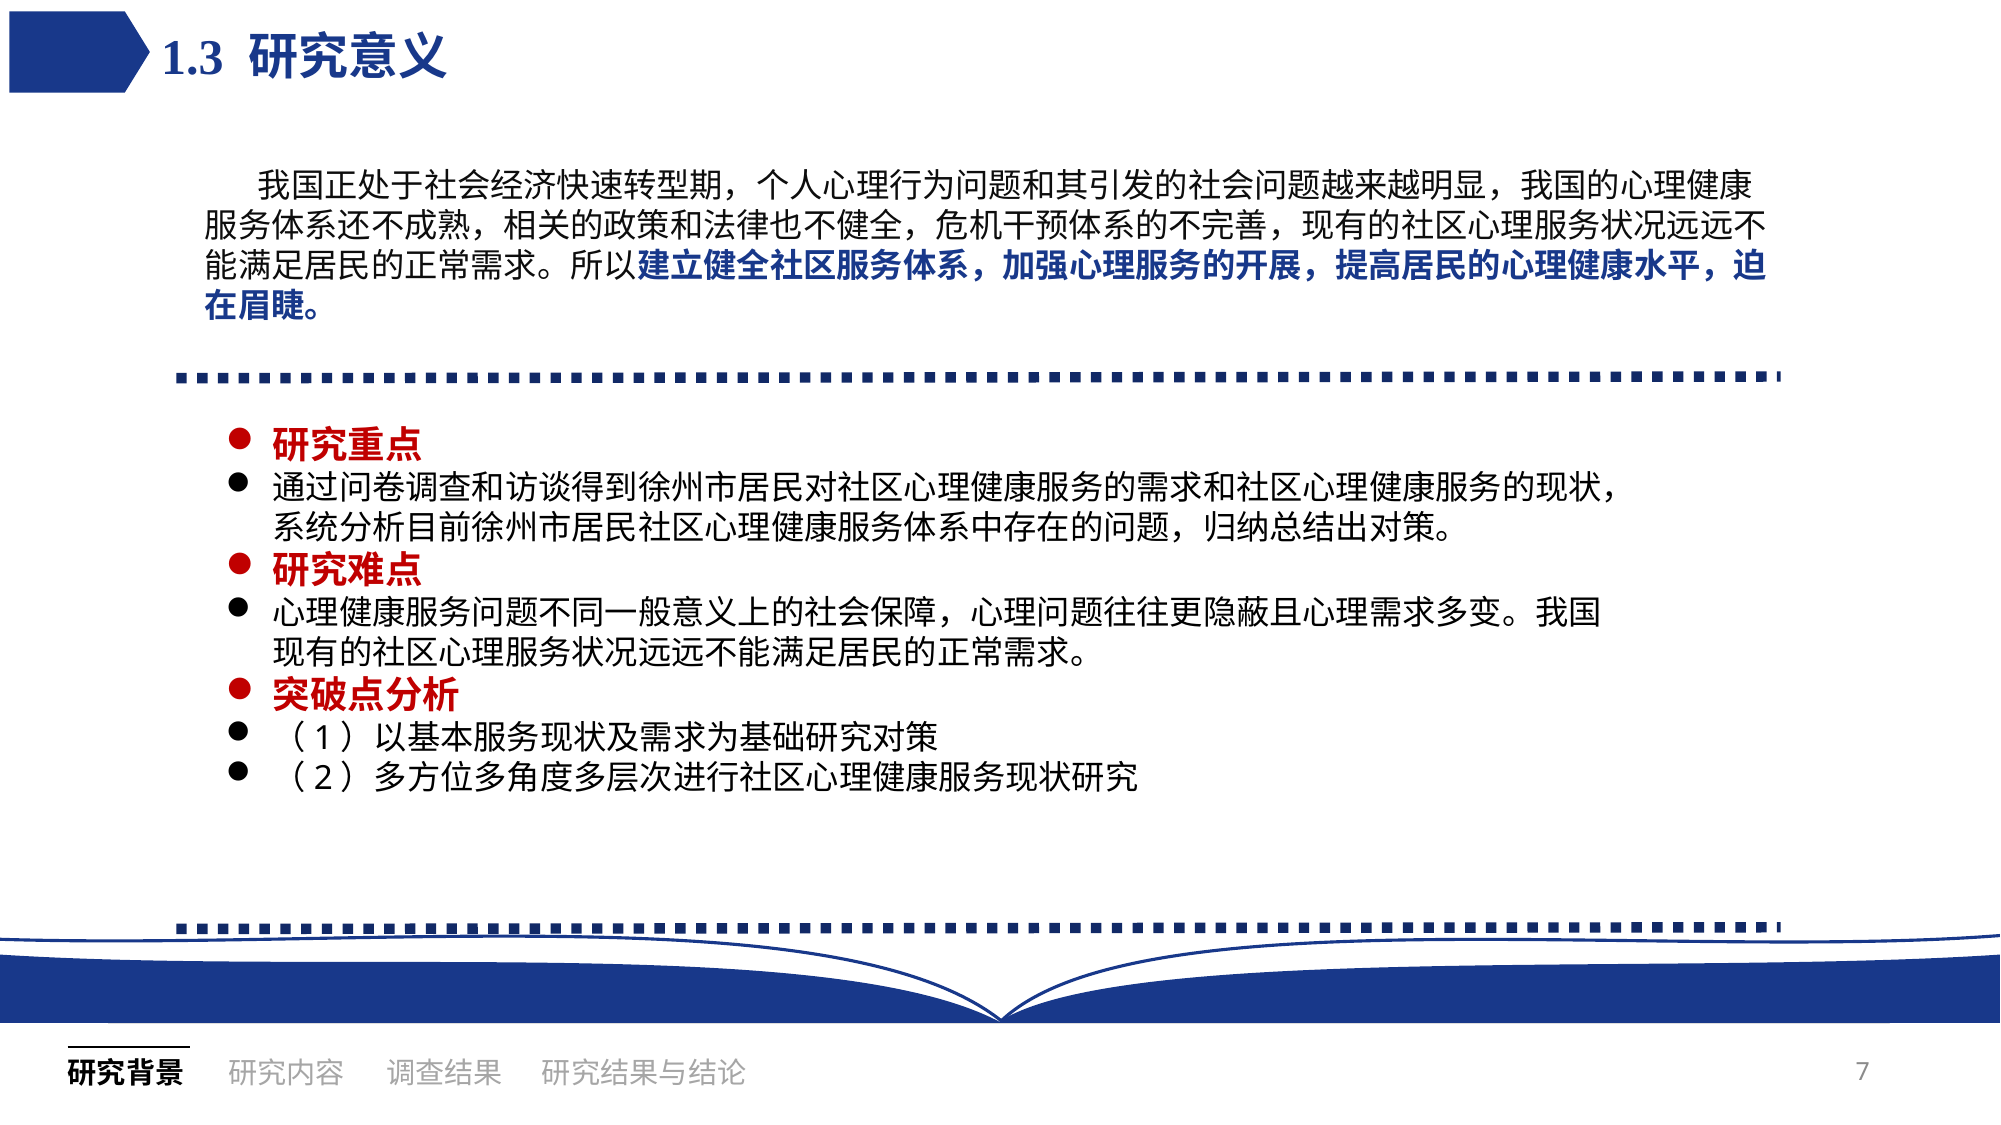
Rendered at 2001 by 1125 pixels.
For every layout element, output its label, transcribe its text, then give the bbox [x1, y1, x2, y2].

text_box [0, 953, 2000, 1024]
text_box 研究结果与结论 [527, 1047, 762, 1097]
text_box 研究背景 [52, 1046, 200, 1097]
slide_number 7 [1434, 1042, 1885, 1103]
text_box 我国正处于社会经济快速转型期，个人心理行为问题和其引发的社会问题越来越明显，我国的心理健康服务体系还不成熟，相关的政策和法律也不健全，危机干预体系的不完善，现有的社区心理服务状况远远不能满足居民的正常需求。所以建立健全社区服务体系，加强心理服务的开展，提高居民的心理健康水平，迫在眉睫。 [190, 156, 1801, 415]
text_box 研究重点 通过问卷调查和访谈得到徐州市居民对社区心理健康服务的需求和社区心理健康服务的现状，系统分析目前徐州市居民社区心理健康服务体系中存在的问题，归纳总结出对策。 研究难点 心理健康服务问题不同一般意义上的社会保障，心理问题往往更隐蔽且心理需求多变。我国现有的社区心理服务状况远远不能满足居民的正常需求。 突破点分析 （1）以基本服务现状及需求为基础研究对策 （2）多方位多角度多层次进行社区心理健康服务现状研究 [211, 414, 1641, 849]
text_box [0, 934, 2000, 1023]
text_box 研究内容 [213, 1046, 361, 1097]
title 1.3 研究意义 [161, 0, 1501, 110]
text_box 调查结果 [371, 1046, 518, 1097]
